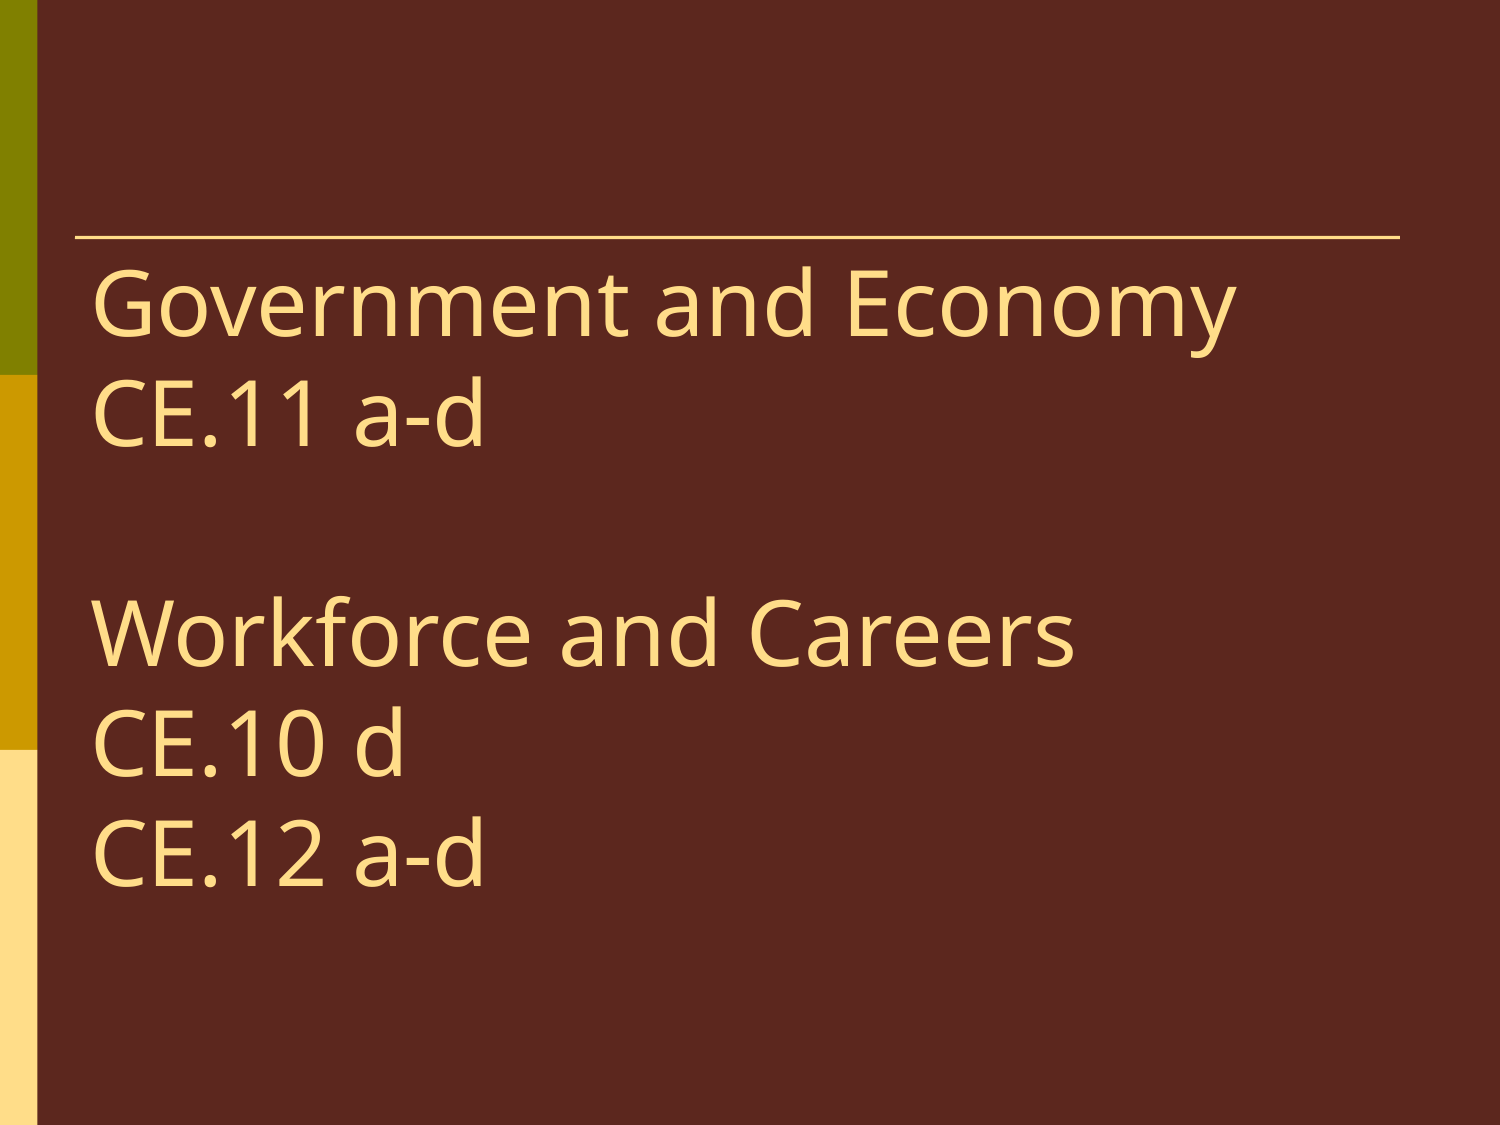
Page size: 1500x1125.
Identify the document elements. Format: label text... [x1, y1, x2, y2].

title Government and Economy CE.11 a-d Workforce and Careers CE.10 d CE.12 a-d [75, 725, 1425, 913]
